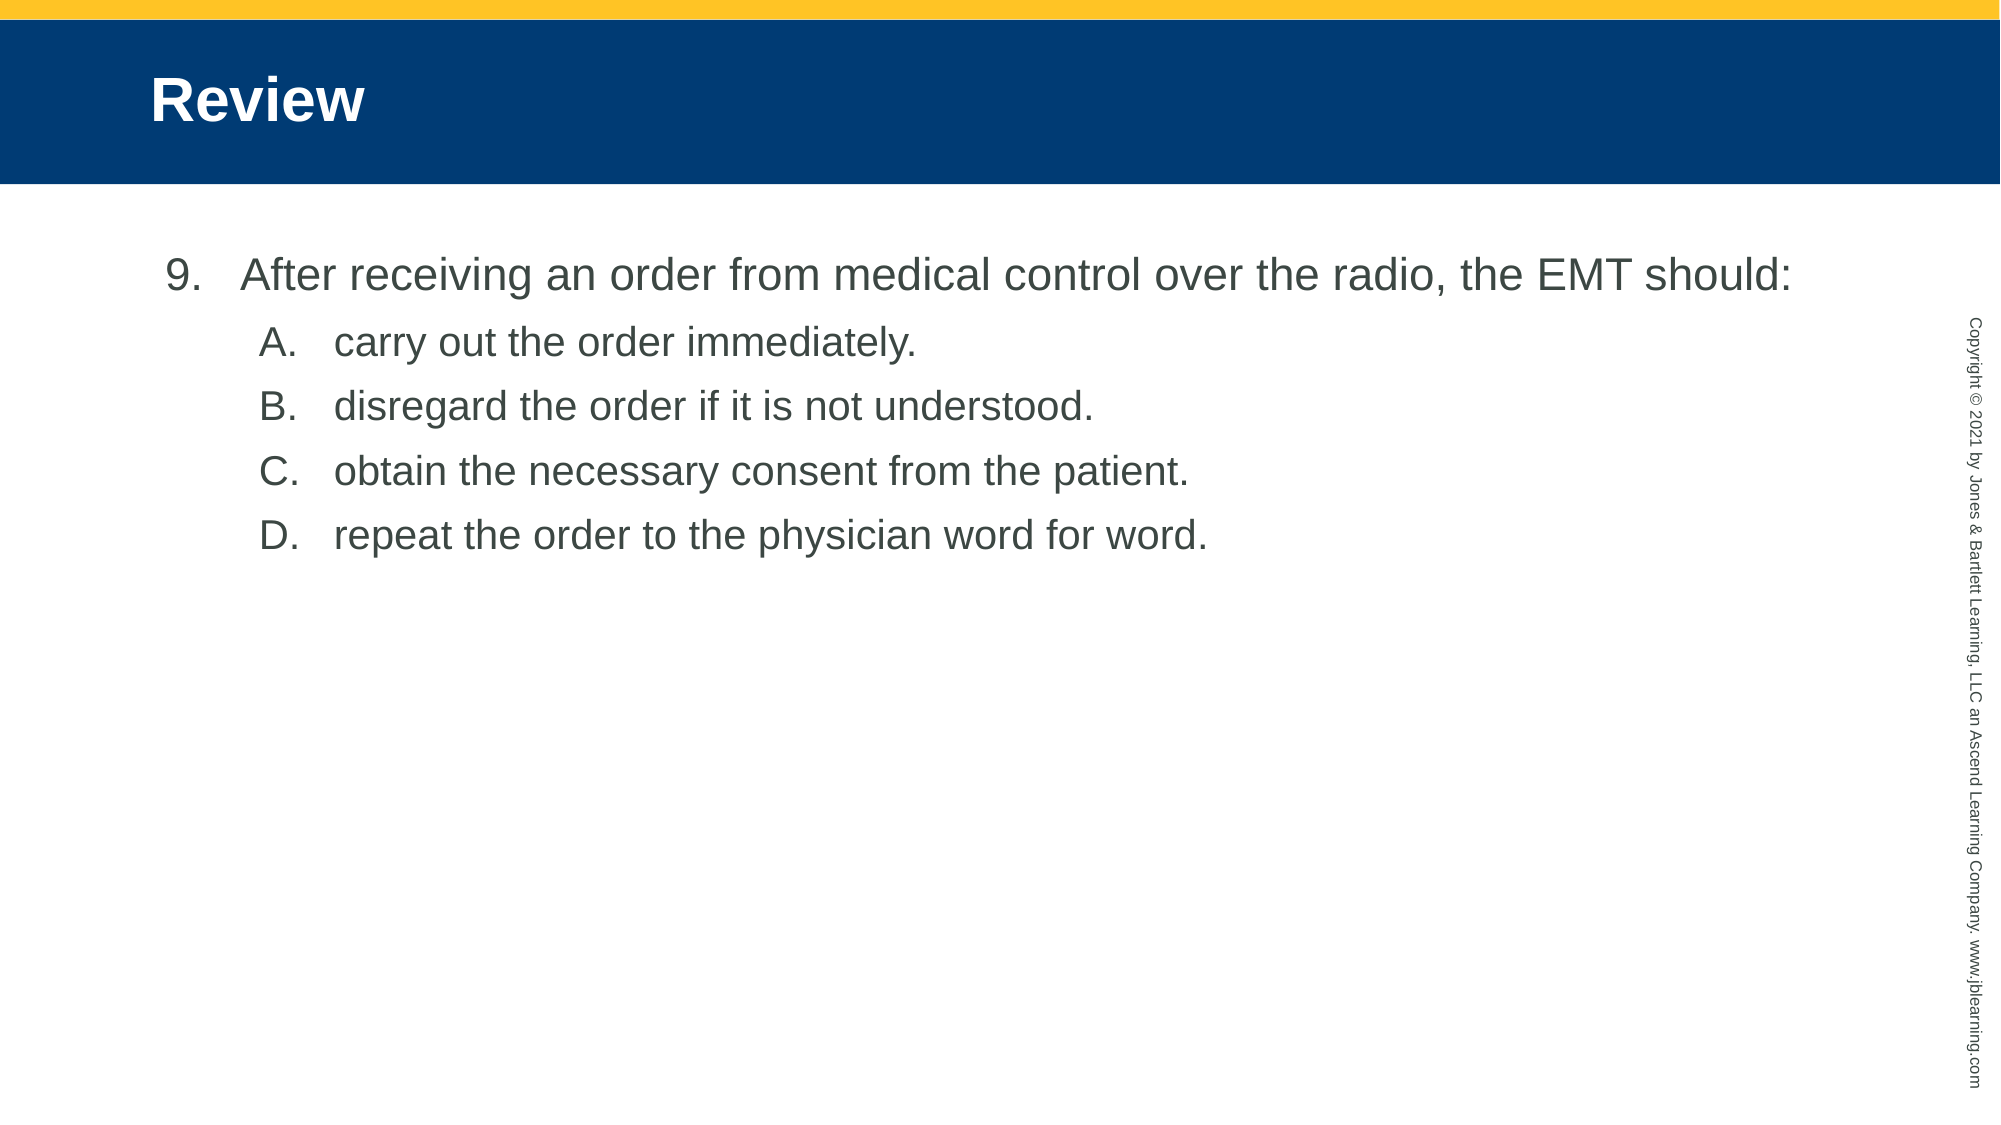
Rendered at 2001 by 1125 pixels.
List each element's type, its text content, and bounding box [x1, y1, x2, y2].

title Review [0, 19, 2000, 185]
list After receiving an order from medical control over the radio, the EMT should: carry out the order immediately. disregard the order if it is not understood. obtain the necessary consent from the patient. repeat the order to the physician word for word. [150, 237, 1850, 1025]
